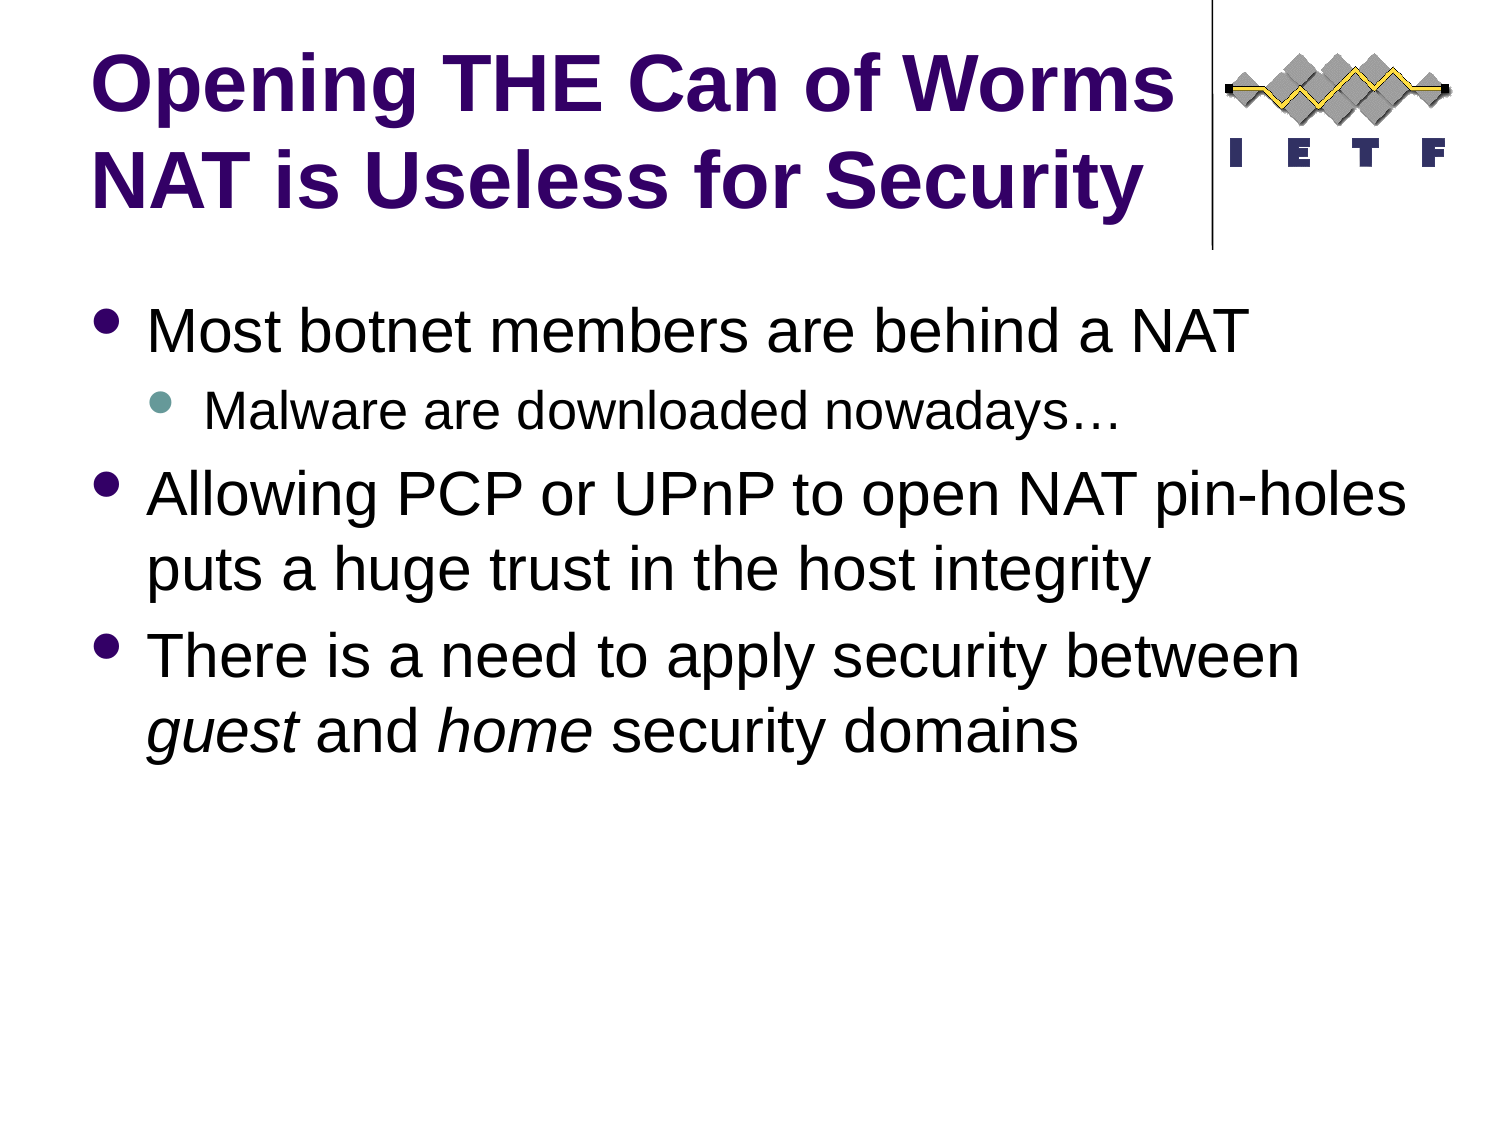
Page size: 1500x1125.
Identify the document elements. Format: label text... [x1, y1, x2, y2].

title Opening THE Can of Worms NAT is Useless for Security [74, 19, 1201, 233]
picture [1212, 37, 1463, 181]
list Most botnet members are behind a NAT Malware are downloaded nowadays… Allowing PCP or UPnP to open NAT pin-holes puts a huge trust in the host integrity There is a need to apply security between guest and home security domains [74, 281, 1426, 1006]
